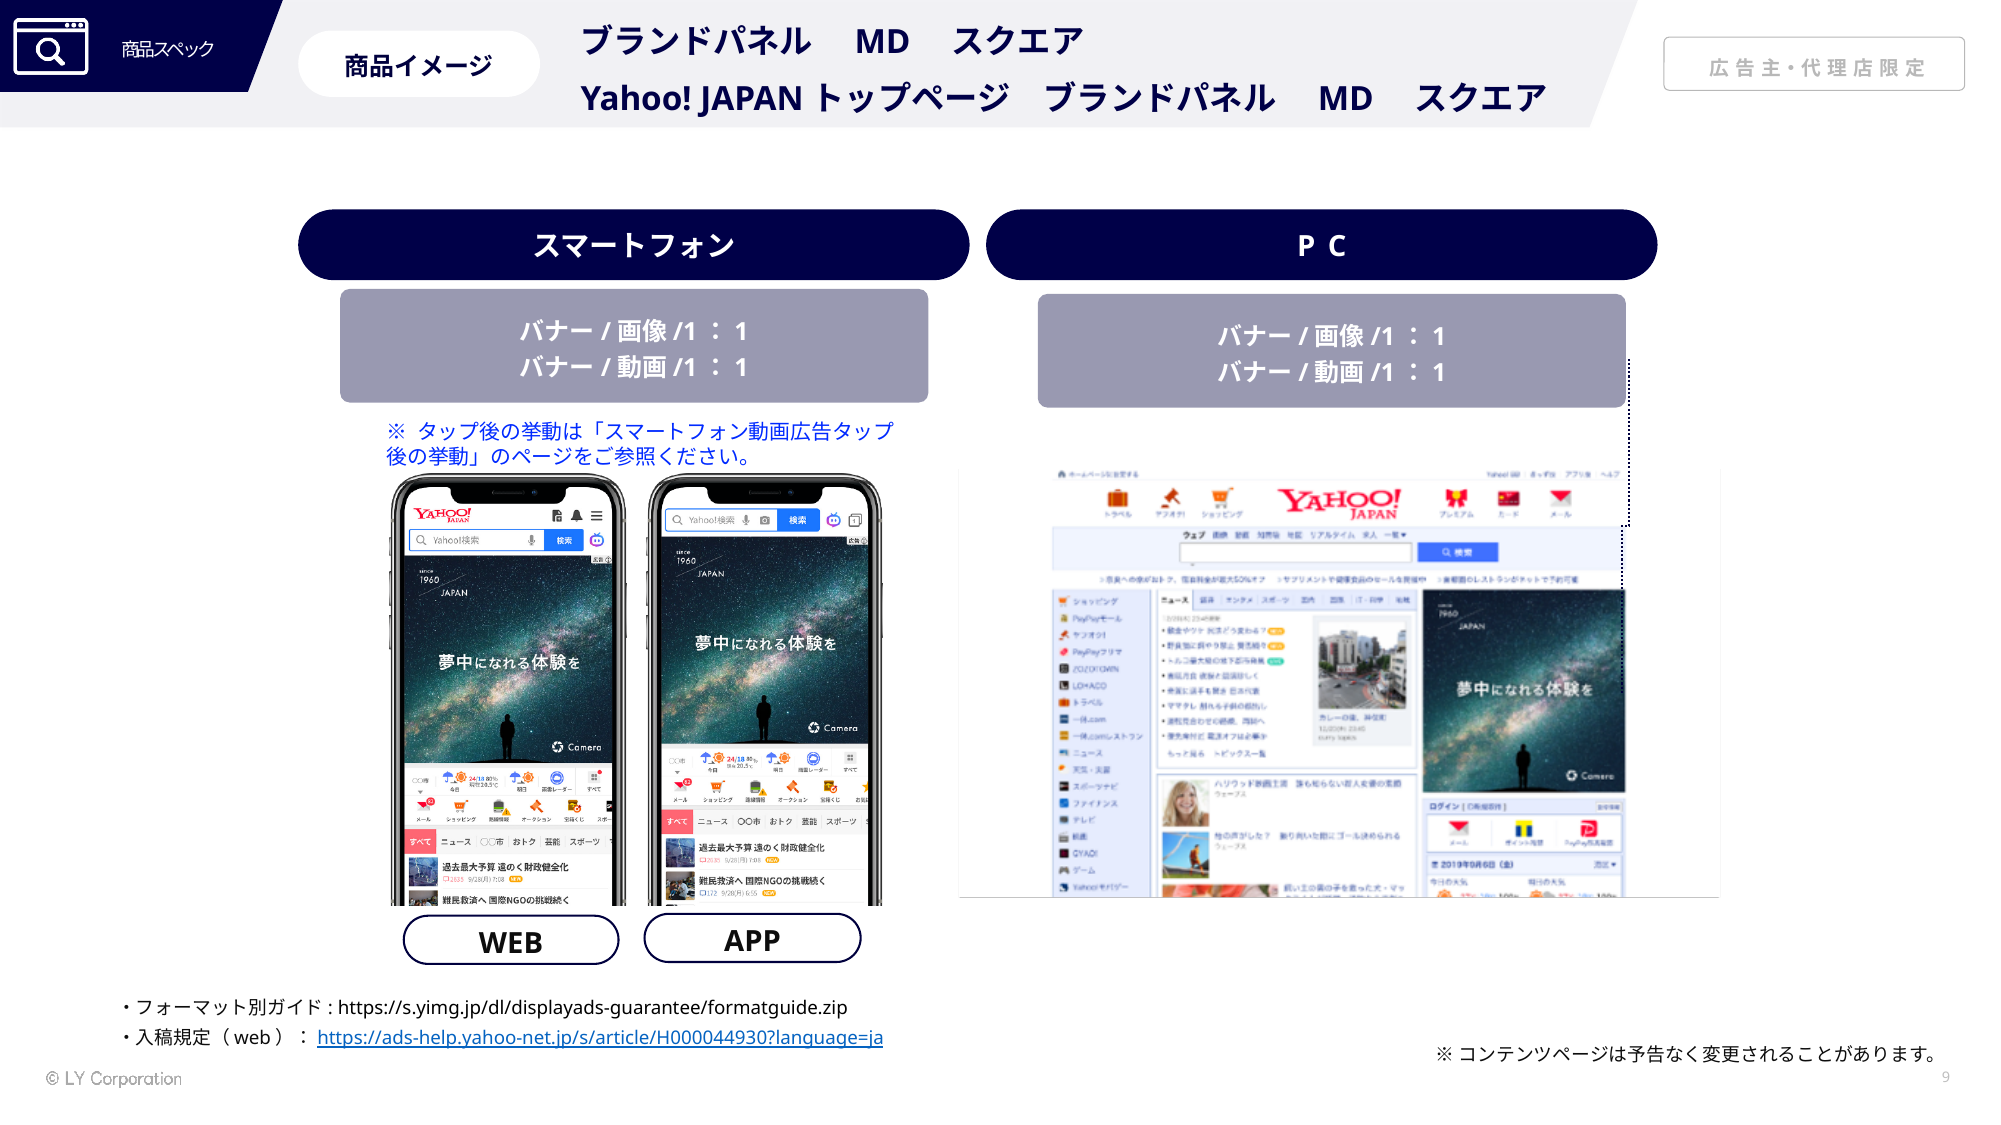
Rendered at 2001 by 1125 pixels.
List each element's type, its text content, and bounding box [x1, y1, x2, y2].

text_box バナー/画像/1：1 バナー/動画/1：1 [339, 287, 930, 404]
text_box 商品イメージ [297, 29, 542, 98]
picture [9, 5, 92, 87]
list ブランドパネル MD スクエア Yahoo! JAPANトップページ ブランドパネル MD スクエア [580, 23, 1568, 119]
text_box APP [643, 912, 862, 964]
text_box PC [985, 208, 1659, 282]
picture [957, 469, 1722, 899]
picture [389, 473, 627, 906]
text_box ・フォーマット別ガイド: https://s.yimg.jp/dl/displayads-guarantee/formatguide.zip ・入稿規定（web）：https://ads-help.yahoo-net.jp/s/article/H000044930?language=ja [102, 982, 1577, 1059]
text_box WEB [402, 914, 620, 965]
picture [646, 473, 883, 906]
text_box ※ タップ後の挙動は「スマートフォン動画広告タップ後の挙動」のページをご参照ください。 [386, 418, 906, 494]
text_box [1621, 358, 1629, 694]
text_box バナー/画像/1：1 バナー/動画/1：1 [1036, 292, 1627, 409]
text_box 商品スペック [97, 13, 240, 81]
text_box ※コンテンツページは予告なく変更されることがあります。 [1435, 1042, 1945, 1066]
text_box スマートフォン [297, 208, 971, 282]
picture [46, 1071, 181, 1088]
